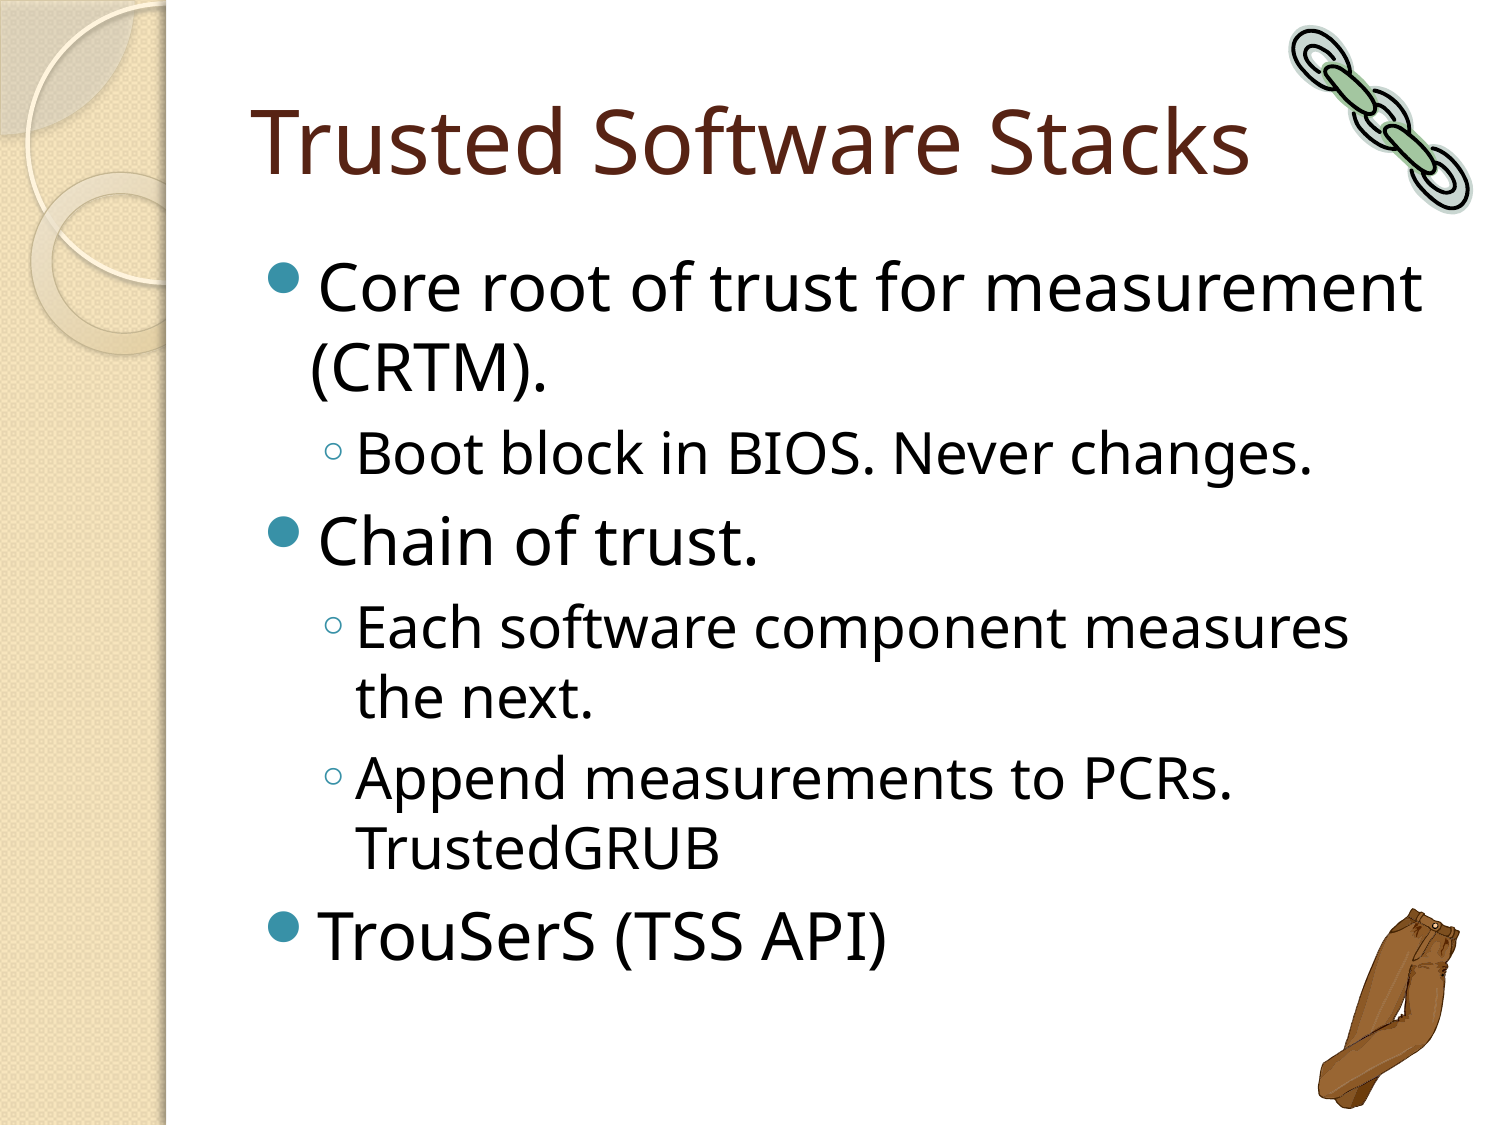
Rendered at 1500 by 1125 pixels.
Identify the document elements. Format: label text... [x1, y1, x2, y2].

picture [1287, 24, 1477, 216]
list Core root of trust for measurement (CRTM). Boot block in BIOS. Never changes. Chain of trust. Each software component measures the next. Append measurements to PCRs. TrustedGRUB TrouSerS (TSS API) [235, 237, 1466, 1025]
title Trusted Software Stacks [235, 45, 1466, 233]
picture [1333, 901, 1440, 1119]
